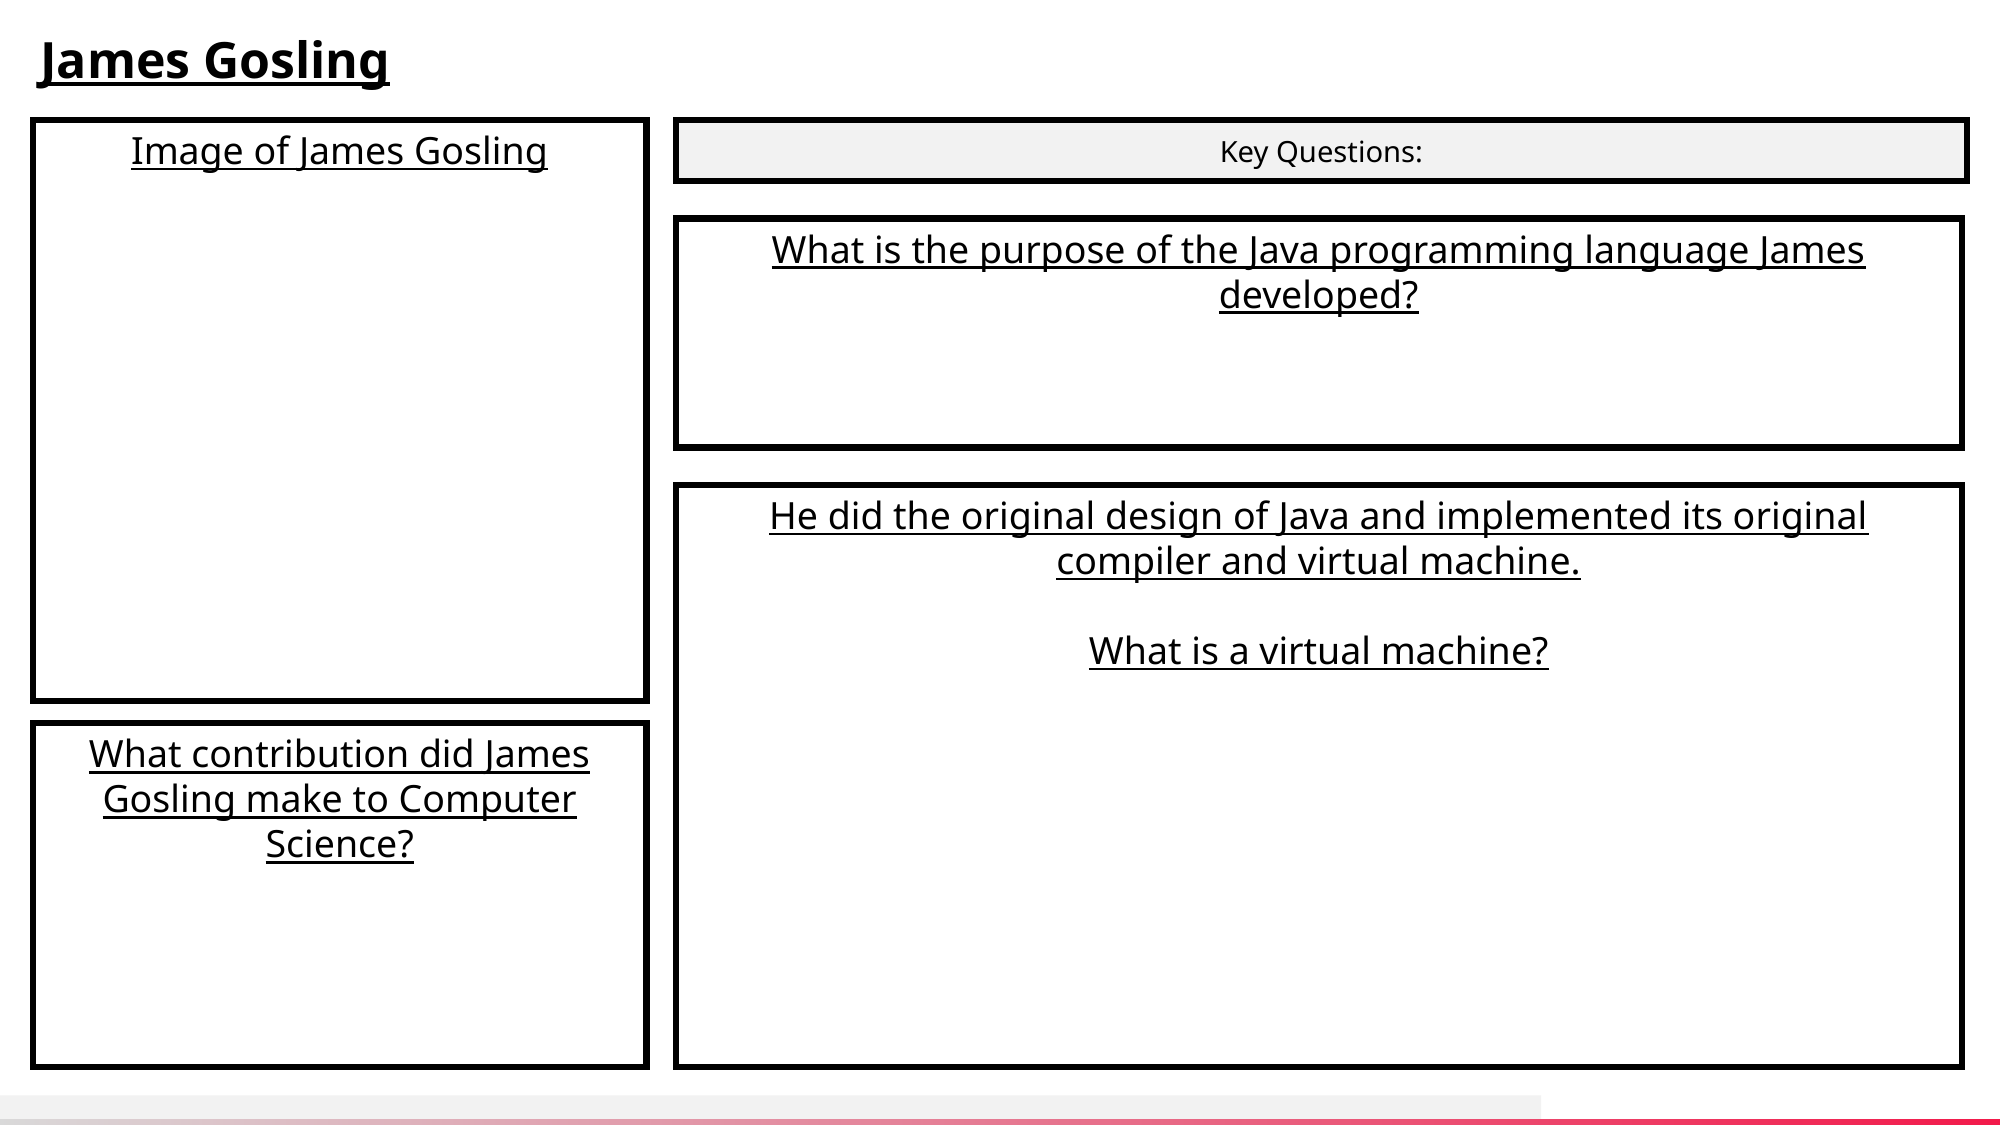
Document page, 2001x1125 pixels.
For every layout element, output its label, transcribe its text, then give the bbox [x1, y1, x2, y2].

text_box He did the original design of Java and implemented its original compiler and virtual machine. What is a virtual machine? [675, 484, 1963, 1068]
text_box Image of James Gosling [32, 119, 648, 702]
text_box What contribution did James Gosling make to Computer Science? [32, 722, 648, 1068]
text_box What is the purpose of the Java programming language James developed? [675, 217, 1963, 449]
text_box James Gosling [25, 21, 1095, 96]
text_box Key Questions: [675, 119, 1968, 182]
